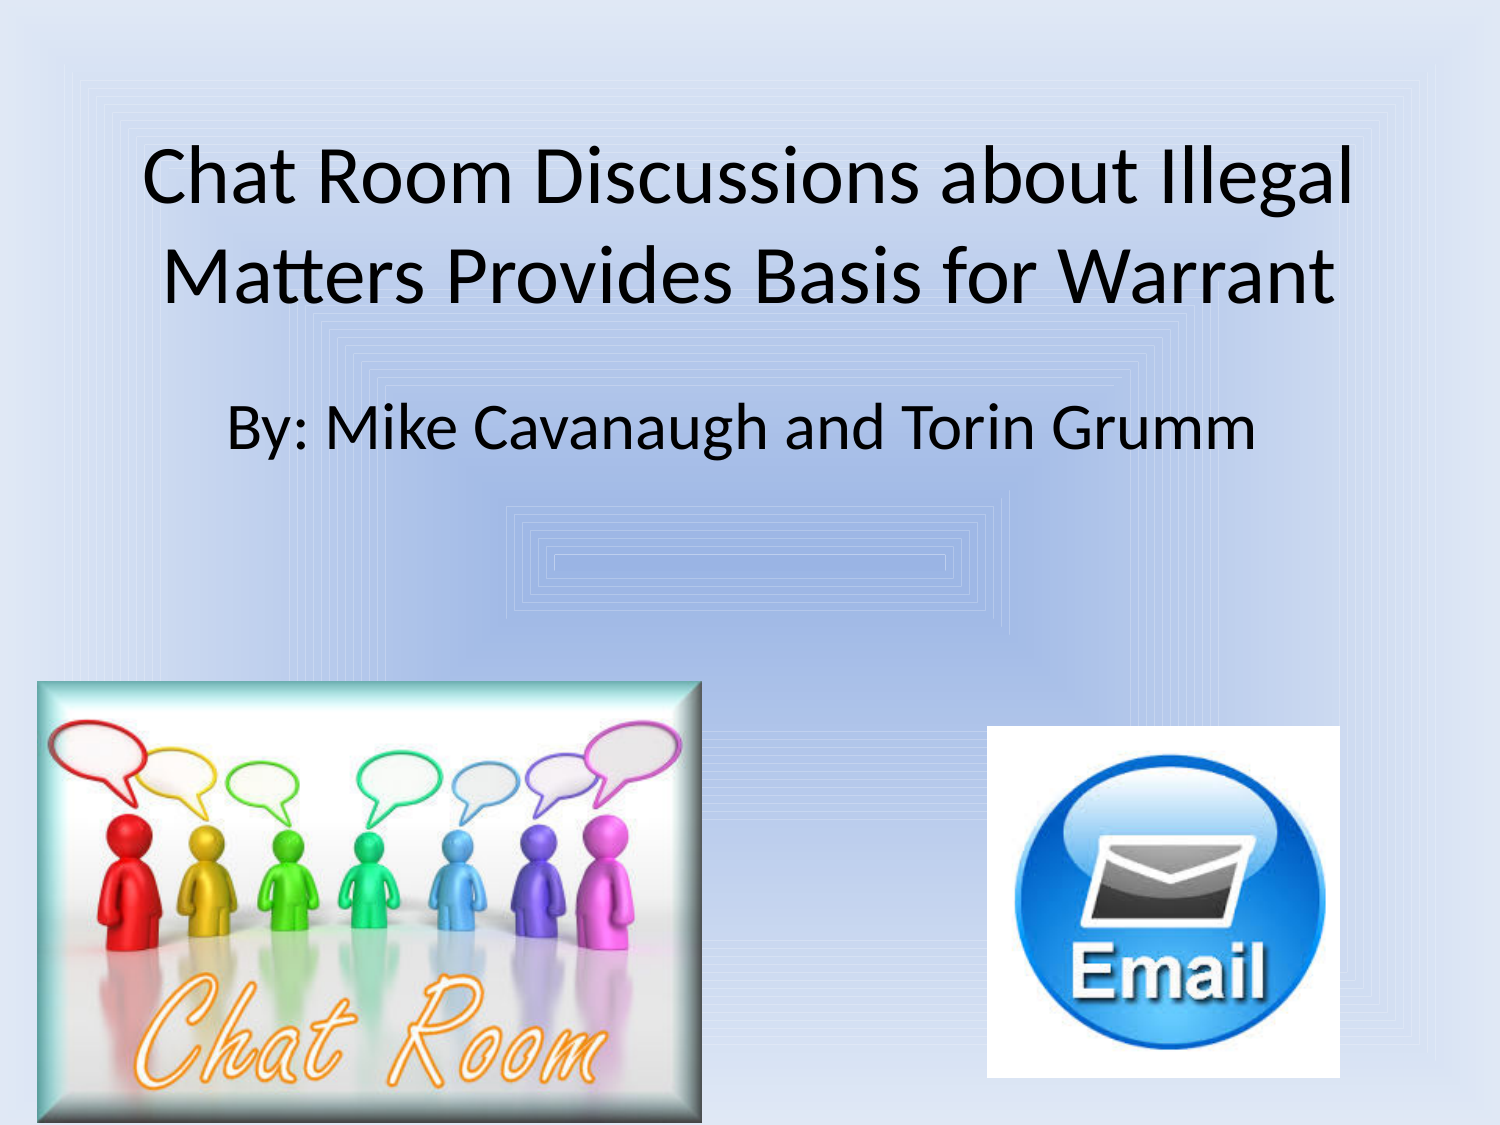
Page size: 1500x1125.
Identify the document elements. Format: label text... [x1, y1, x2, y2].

picture [987, 725, 1340, 1079]
subtitle By: Mike Cavanaugh and Torin Grumm [181, 375, 1319, 663]
title Chat Room Discussions about Illegal Matters Provides Basis for Warrant [112, 99, 1388, 342]
picture [37, 681, 702, 1123]
